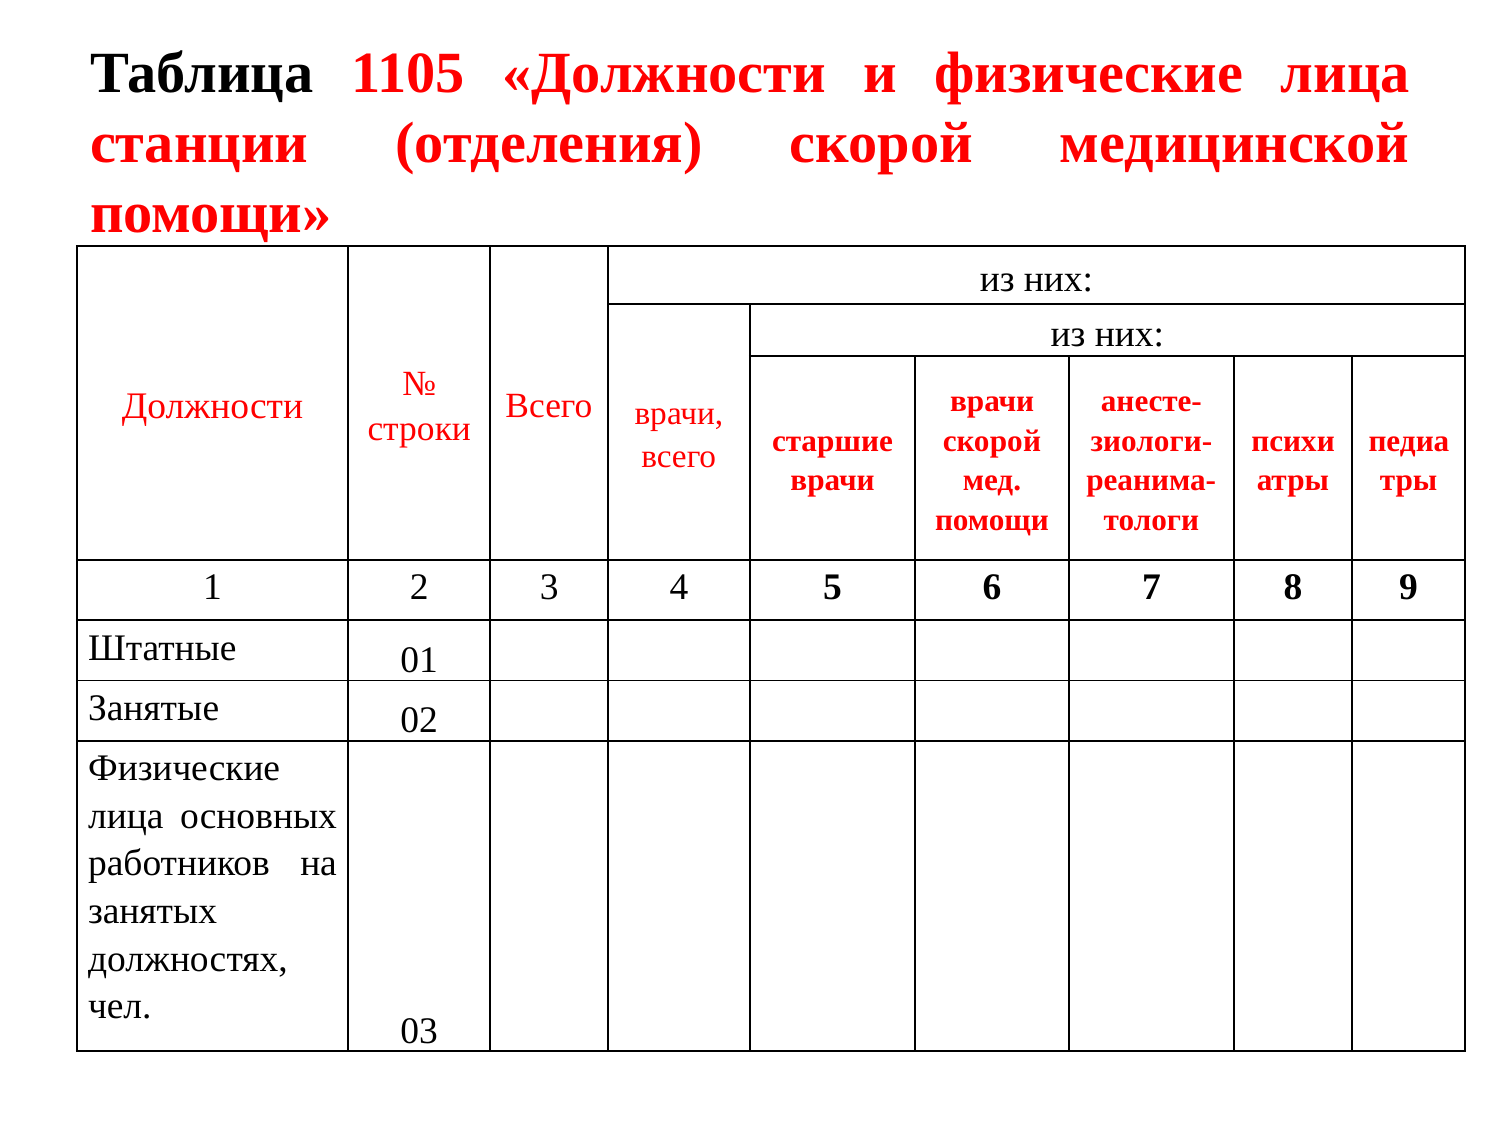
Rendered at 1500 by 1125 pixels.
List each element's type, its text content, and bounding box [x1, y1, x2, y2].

table_cell [609, 681, 749, 740]
table_cell 8 [1235, 561, 1351, 619]
table_cell [751, 742, 914, 1050]
table_cell [491, 621, 607, 680]
table_cell [1235, 621, 1351, 680]
table_cell [1353, 742, 1464, 1050]
table_cell Физические лица основных работников на занятых должностях, чел. [78, 742, 347, 1050]
table_cell [1353, 621, 1464, 680]
table_cell [1070, 681, 1233, 740]
table_cell анесте-зиологи-реанима-тологи [1070, 357, 1233, 559]
table_cell [491, 681, 607, 740]
title Таблица 1105 «Должности и физические лица станции (отделения) скорой медицинской помощи» [75, 45, 1425, 233]
table_cell [1235, 742, 1351, 1050]
table_cell [491, 742, 607, 1050]
table_cell из них: [751, 305, 1464, 355]
table_cell психиатры [1235, 357, 1351, 559]
table_cell [1353, 681, 1464, 740]
table_cell 3 [491, 561, 607, 619]
table_cell старшие врачи [751, 357, 914, 559]
table_cell врачи скорой мед. помощи [916, 357, 1068, 559]
table_cell [916, 681, 1068, 740]
table_cell 1 [78, 561, 347, 619]
table_cell [916, 621, 1068, 680]
table_cell 01 [349, 621, 489, 680]
table_cell [609, 621, 749, 680]
table_cell 02 [349, 681, 489, 740]
table_header Должности [78, 247, 347, 559]
table_cell 7 [1070, 561, 1233, 619]
table_cell 4 [609, 561, 749, 619]
table_cell [1070, 621, 1233, 680]
table_cell [751, 621, 914, 680]
table_cell [1235, 681, 1351, 740]
table_cell [751, 681, 914, 740]
table_cell [609, 742, 749, 1050]
table_cell Штатные [78, 621, 347, 680]
table_cell 6 [916, 561, 1068, 619]
table_cell [1070, 742, 1233, 1050]
table_cell 5 [751, 561, 914, 619]
table_cell 9 [1353, 561, 1464, 619]
table_cell Занятые [78, 681, 347, 740]
table_header из них: [609, 247, 1464, 303]
table_cell врачи, всего [609, 305, 749, 559]
table_cell [916, 742, 1068, 1050]
table_header Всего [491, 247, 607, 559]
table_cell 2 [349, 561, 489, 619]
table_cell педиатры [1353, 357, 1464, 559]
table_cell 03 [349, 742, 489, 1050]
table_header № строки [349, 247, 489, 559]
